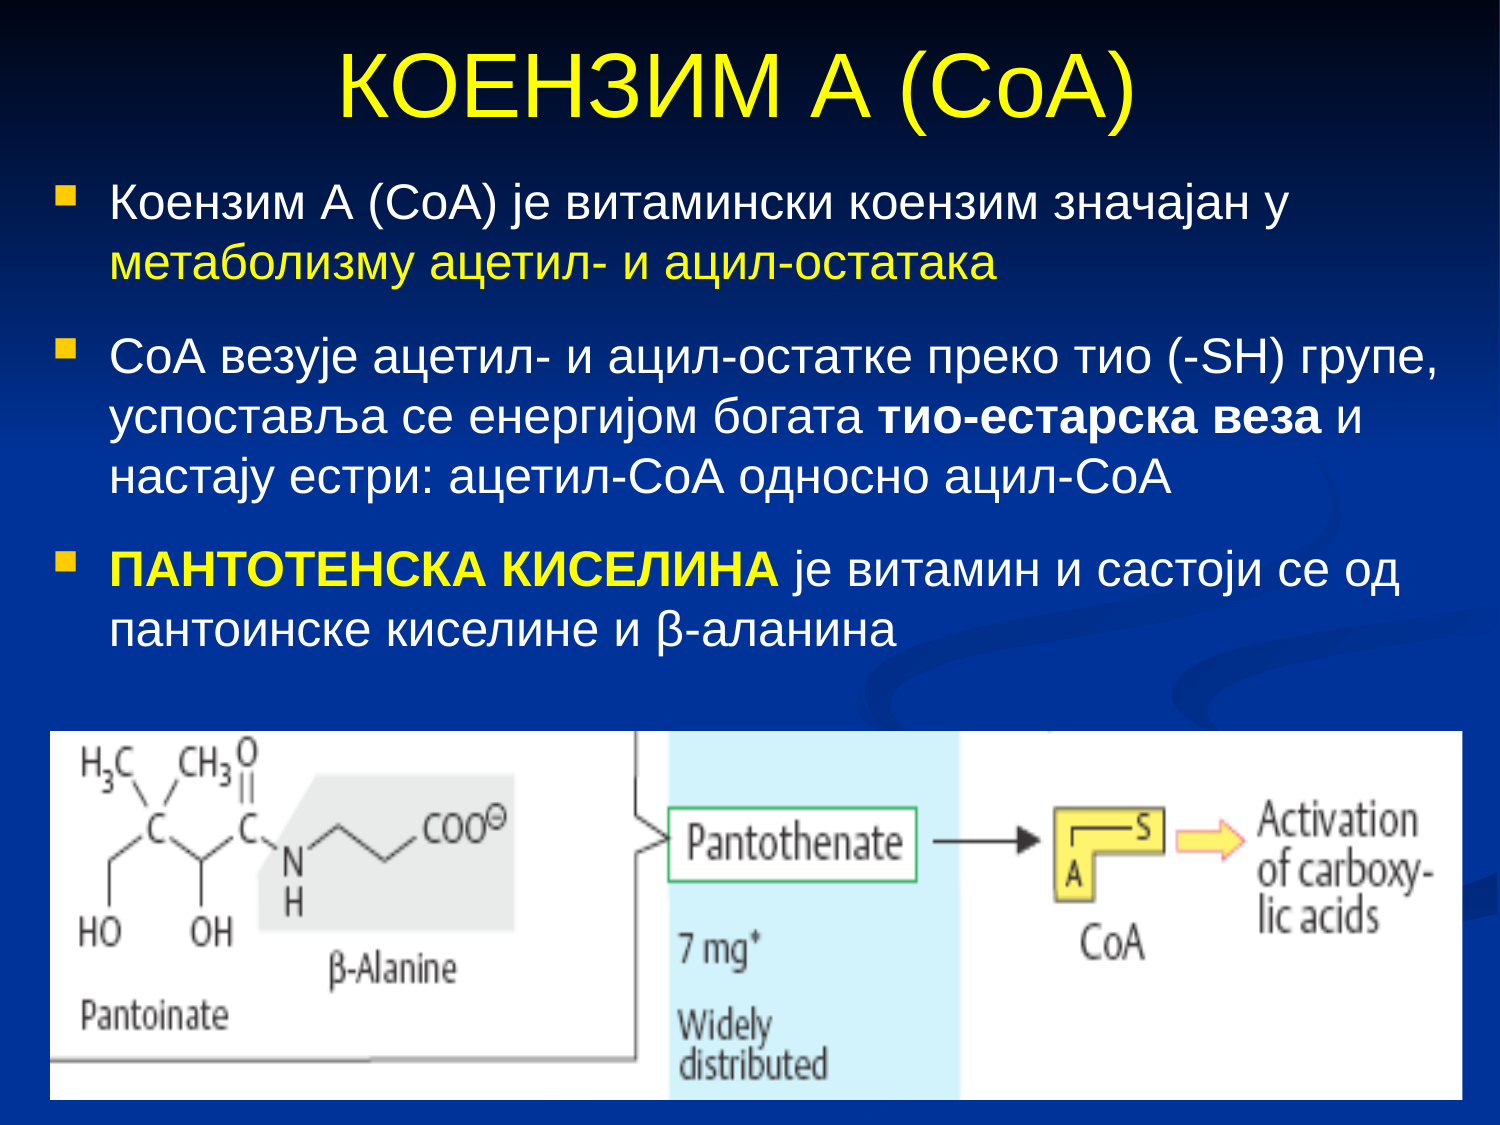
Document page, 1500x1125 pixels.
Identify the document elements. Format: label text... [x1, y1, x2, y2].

title КОЕНЗИМ А (CоА) [0, 0, 1500, 163]
list Коензим А (CоА) је витамински коензим значајан у метаболизму ацетил- и ацил-остатака CоА везује ацетил- и ацил-остатке преко тио (-SH) групе, успоставља се енергијом богата тио-естарска веза и настају естри: ацетил-CоА односно ацил-CоА ПАНТОТЕНСКА КИСЕЛИНА је витамин и састоји се од пантоинске киселине и β-аланина [37, 162, 1500, 700]
picture [49, 731, 1463, 1101]
